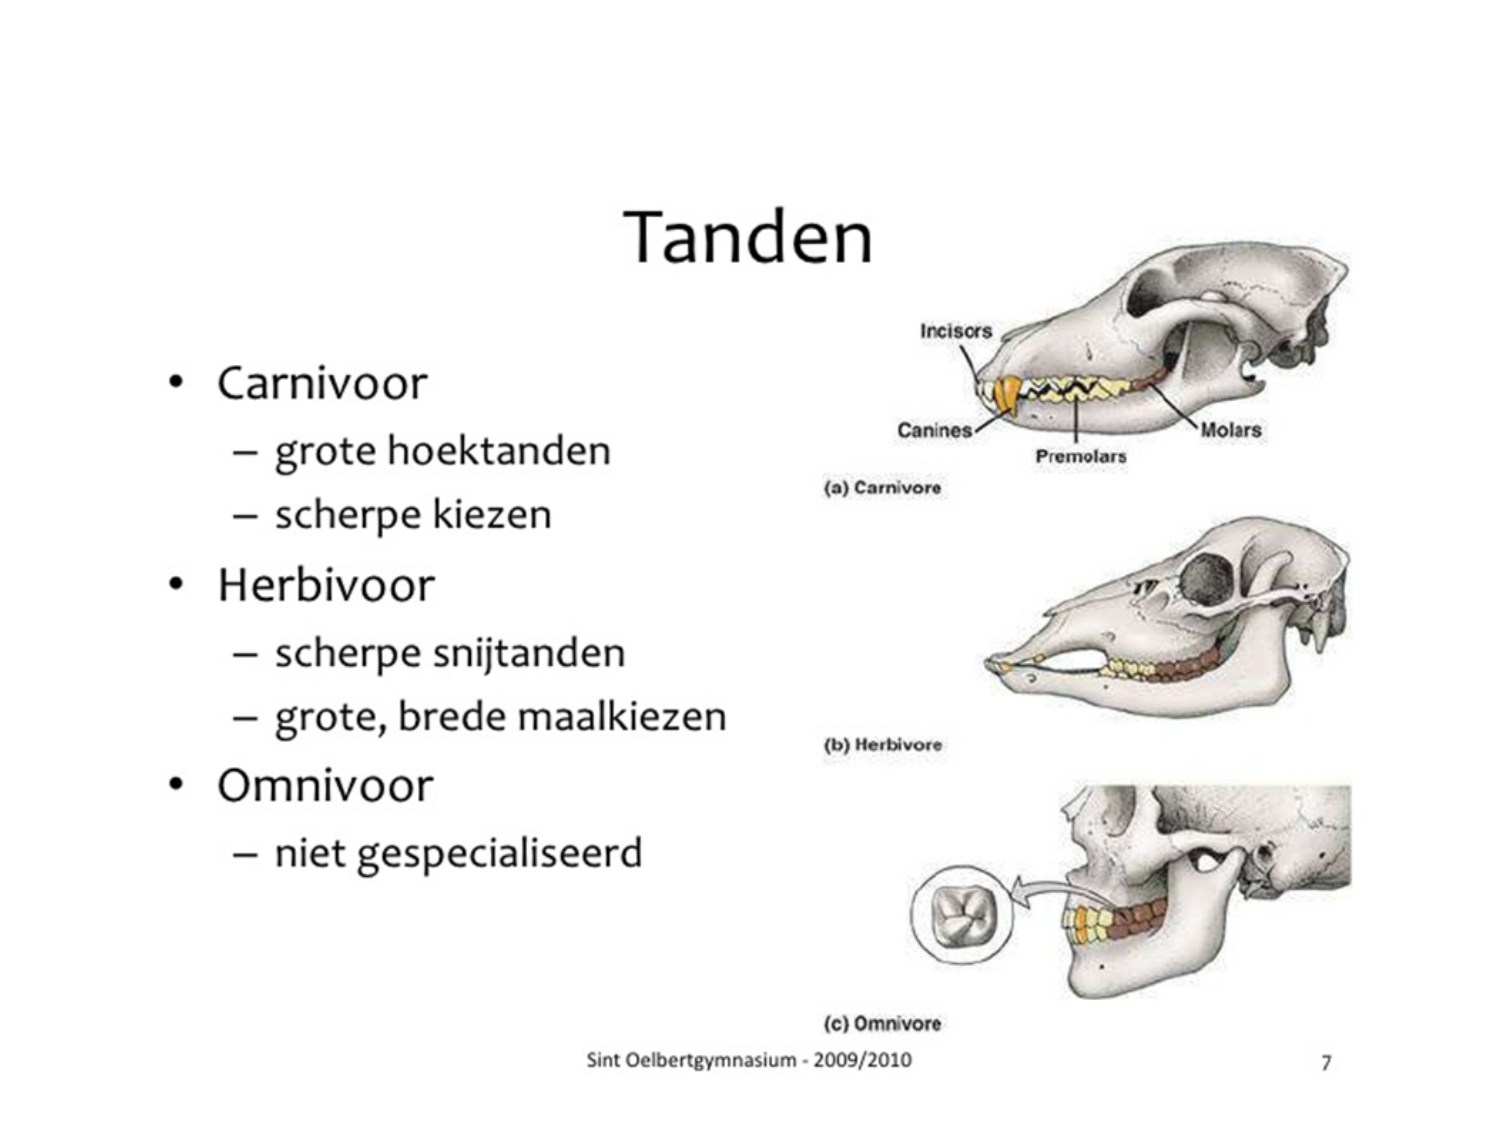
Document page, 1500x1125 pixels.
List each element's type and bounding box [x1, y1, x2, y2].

list [88, 113, 1412, 1107]
